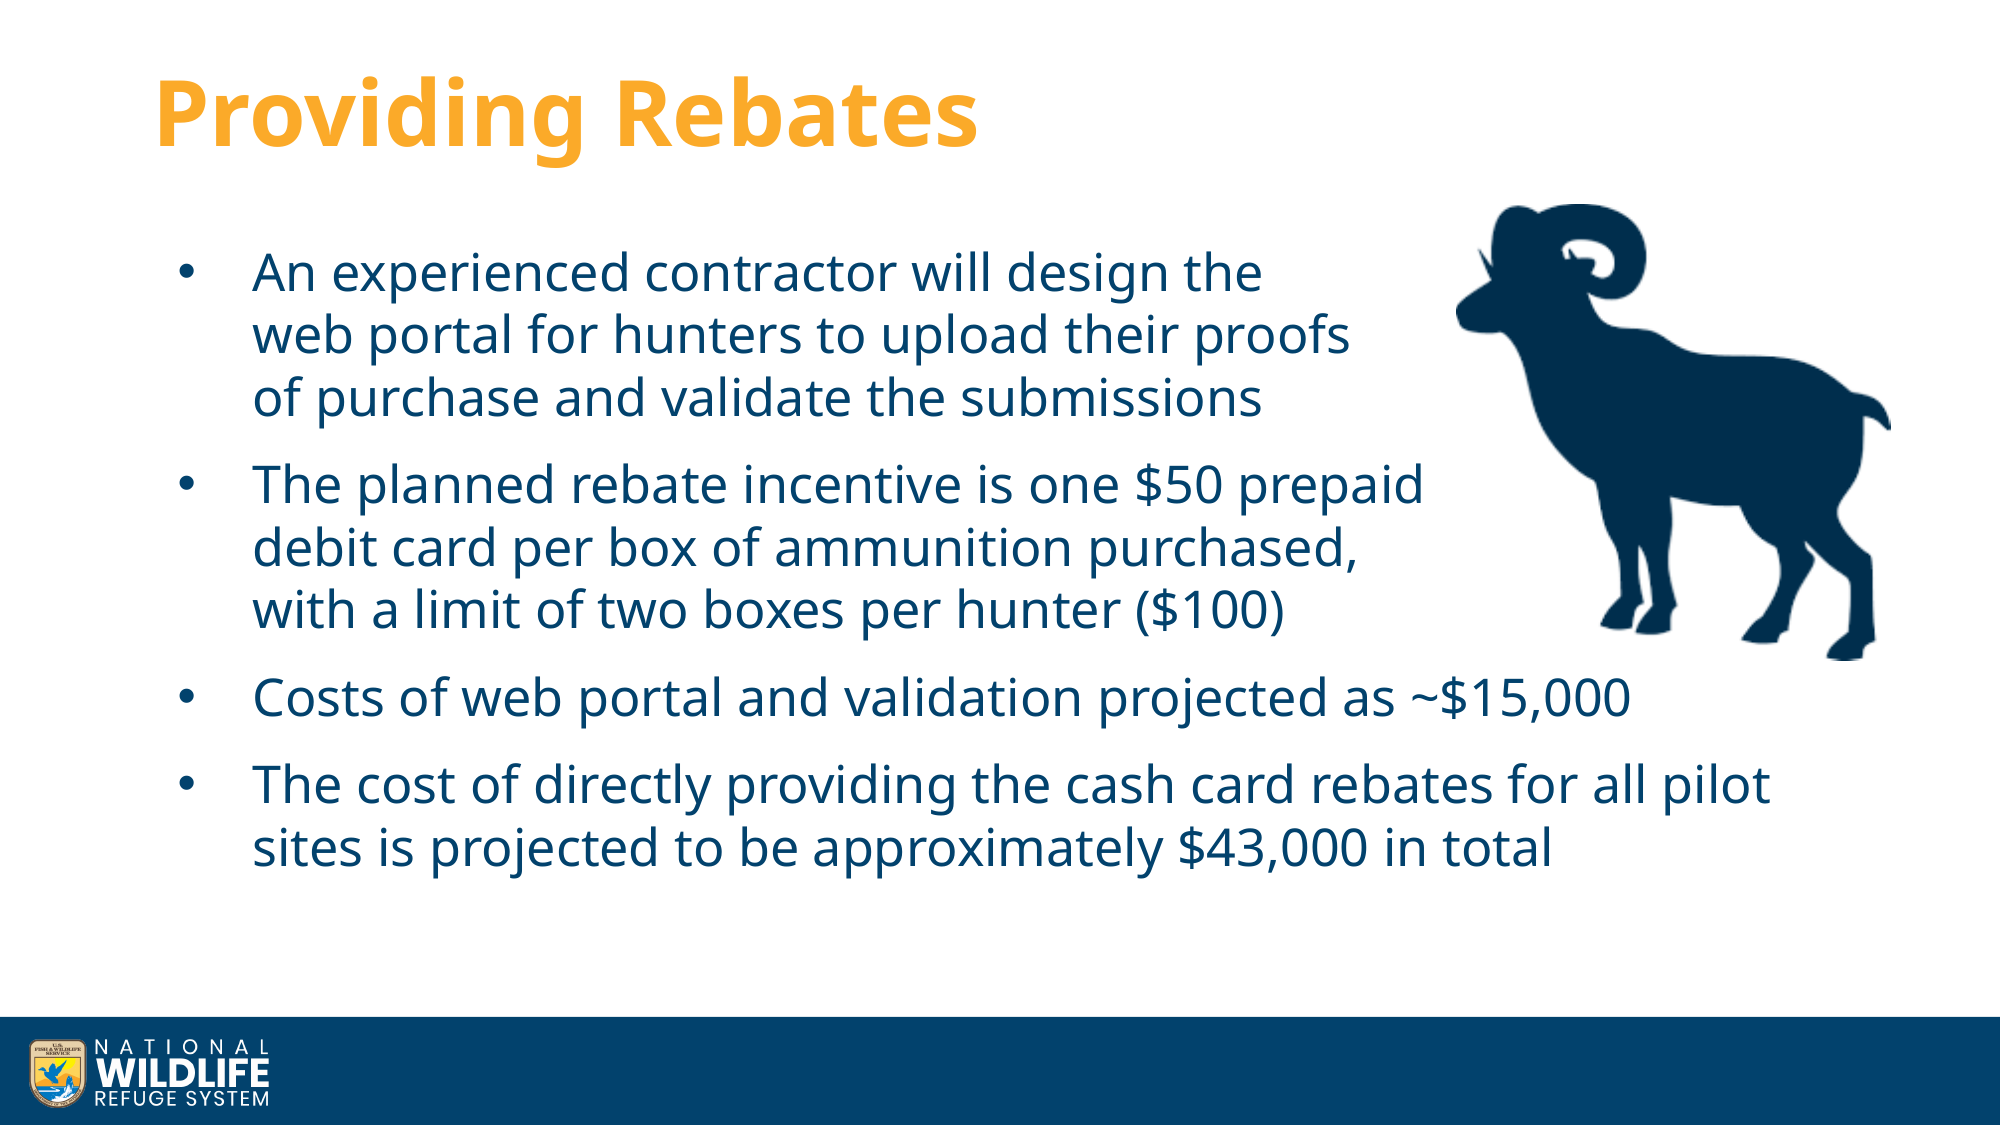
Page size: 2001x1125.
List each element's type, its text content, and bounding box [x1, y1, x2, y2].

list Providing Rebates [137, 59, 1743, 278]
picture [1455, 204, 1891, 661]
picture [16, 1030, 162, 1117]
text_box An experienced contractor will design the web portal for hunters to upload their proofs of purchase and validate the submissions The planned rebate incentive is one $50 prepaid debit card per box of ammunition purchased, with a limit of two boxes per hunter ($100) Costs of web portal and validation projected as ~$15,000 The cost of directly providing the cash card rebates for all pilot sites is projected to be approximately $43,000 in total [162, 231, 1891, 1122]
